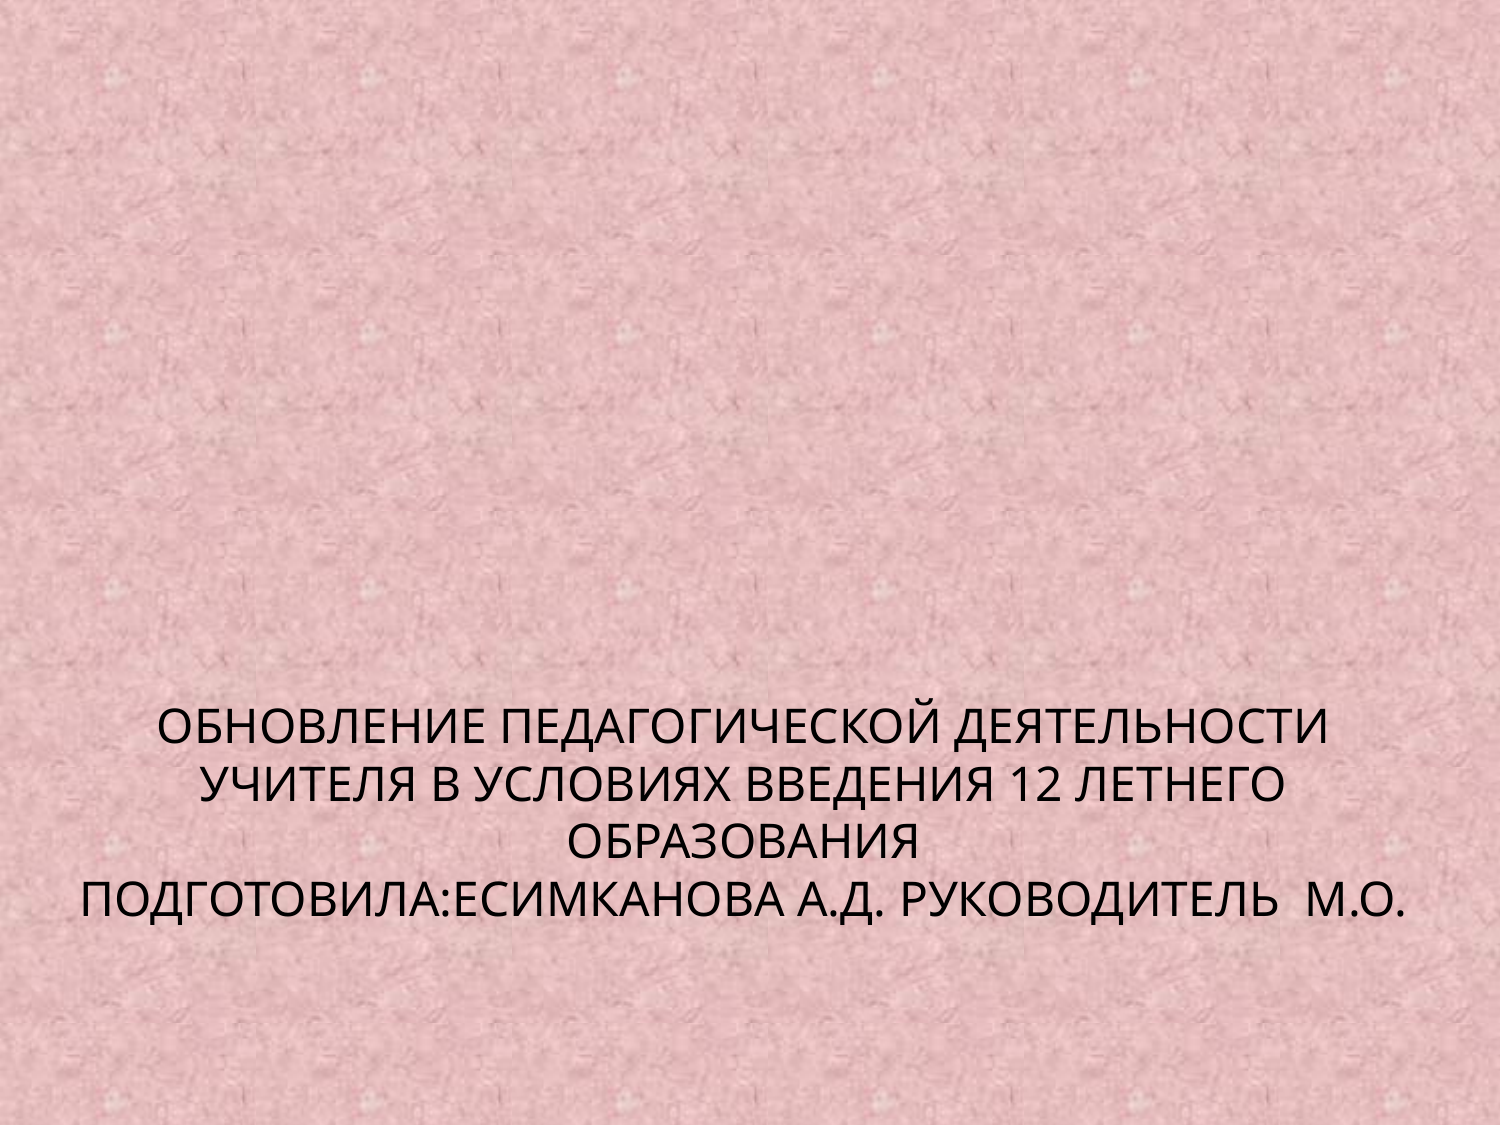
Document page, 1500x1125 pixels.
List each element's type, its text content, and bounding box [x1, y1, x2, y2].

picture [0, 0, 1500, 1125]
title Обновление педагогической деятельности учителя в условиях введения 12 летнего образования подготовила:Есимканова А.Д. Руководитель М.О. [69, 224, 1420, 926]
